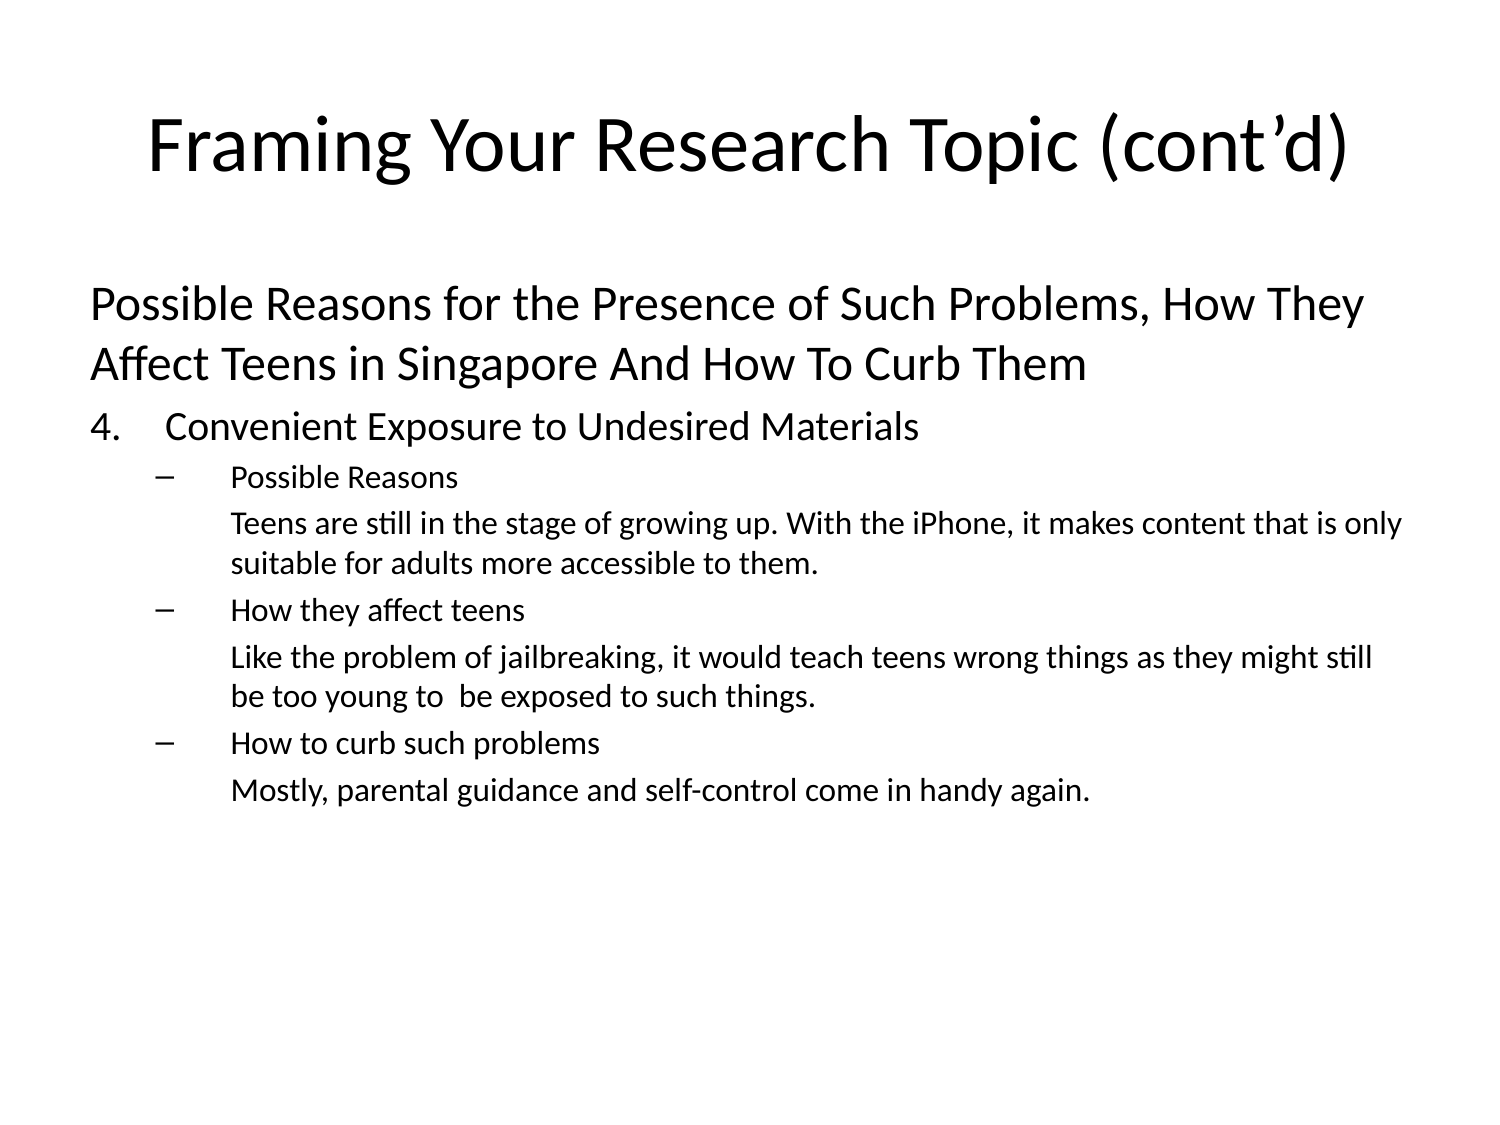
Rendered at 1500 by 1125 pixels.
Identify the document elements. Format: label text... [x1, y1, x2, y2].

title Framing Your Research Topic (cont’d) [75, 45, 1425, 233]
list Possible Reasons for the Presence of Such Problems, How They Affect Teens in Singapore And How To Curb Them 4. Convenient Exposure to Undesired Materials Possible Reasons Teens are still in the stage of growing up. With the iPhone, it makes content that is only suitable for adults more accessible to them. How they affect teens Like the problem of jailbreaking, it would teach teens wrong things as they might still be too young to be exposed to such things. How to curb such problems Mostly, parental guidance and self-control come in handy again. [75, 262, 1425, 1005]
